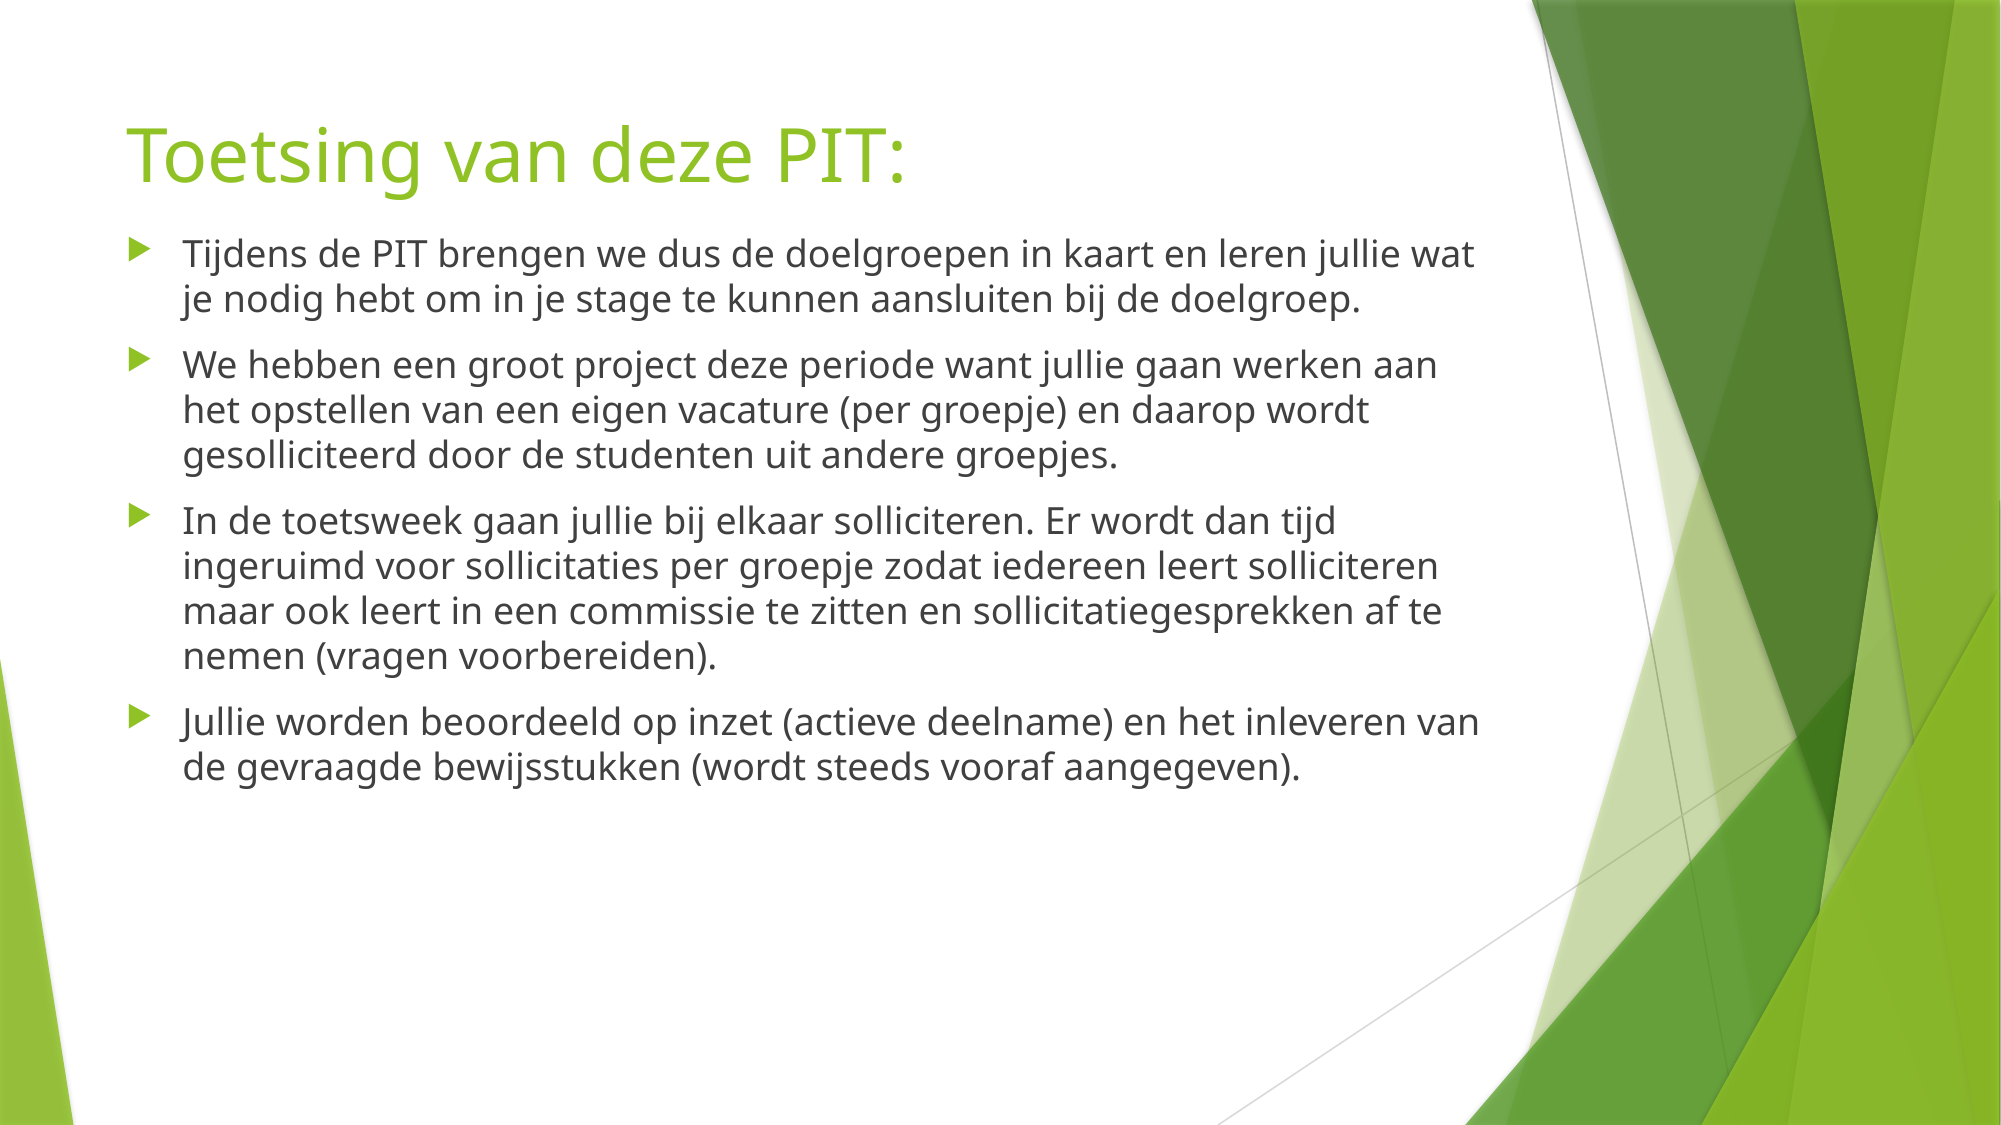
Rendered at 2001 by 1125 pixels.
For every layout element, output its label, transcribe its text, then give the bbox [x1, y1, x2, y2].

title Toetsing van deze PIT: [111, 99, 1522, 222]
list Tijdens de PIT brengen we dus de doelgroepen in kaart en leren jullie wat je nodig hebt om in je stage te kunnen aansluiten bij de doelgroep. We hebben een groot project deze periode want jullie gaan werken aan het opstellen van een eigen vacature (per groepje) en daarop wordt gesolliciteerd door de studenten uit andere groepjes. In de toetsweek gaan jullie bij elkaar solliciteren. Er wordt dan tijd ingeruimd voor sollicitaties per groepje zodat iedereen leert solliciteren maar ook leert in een commissie te zitten en sollicitatiegesprekken af te nemen (vragen voorbereiden). Jullie worden beoordeeld op inzet (actieve deelname) en het inleveren van de gevraagde bewijsstukken (wordt steeds vooraf aangegeven). [111, 222, 1522, 860]
